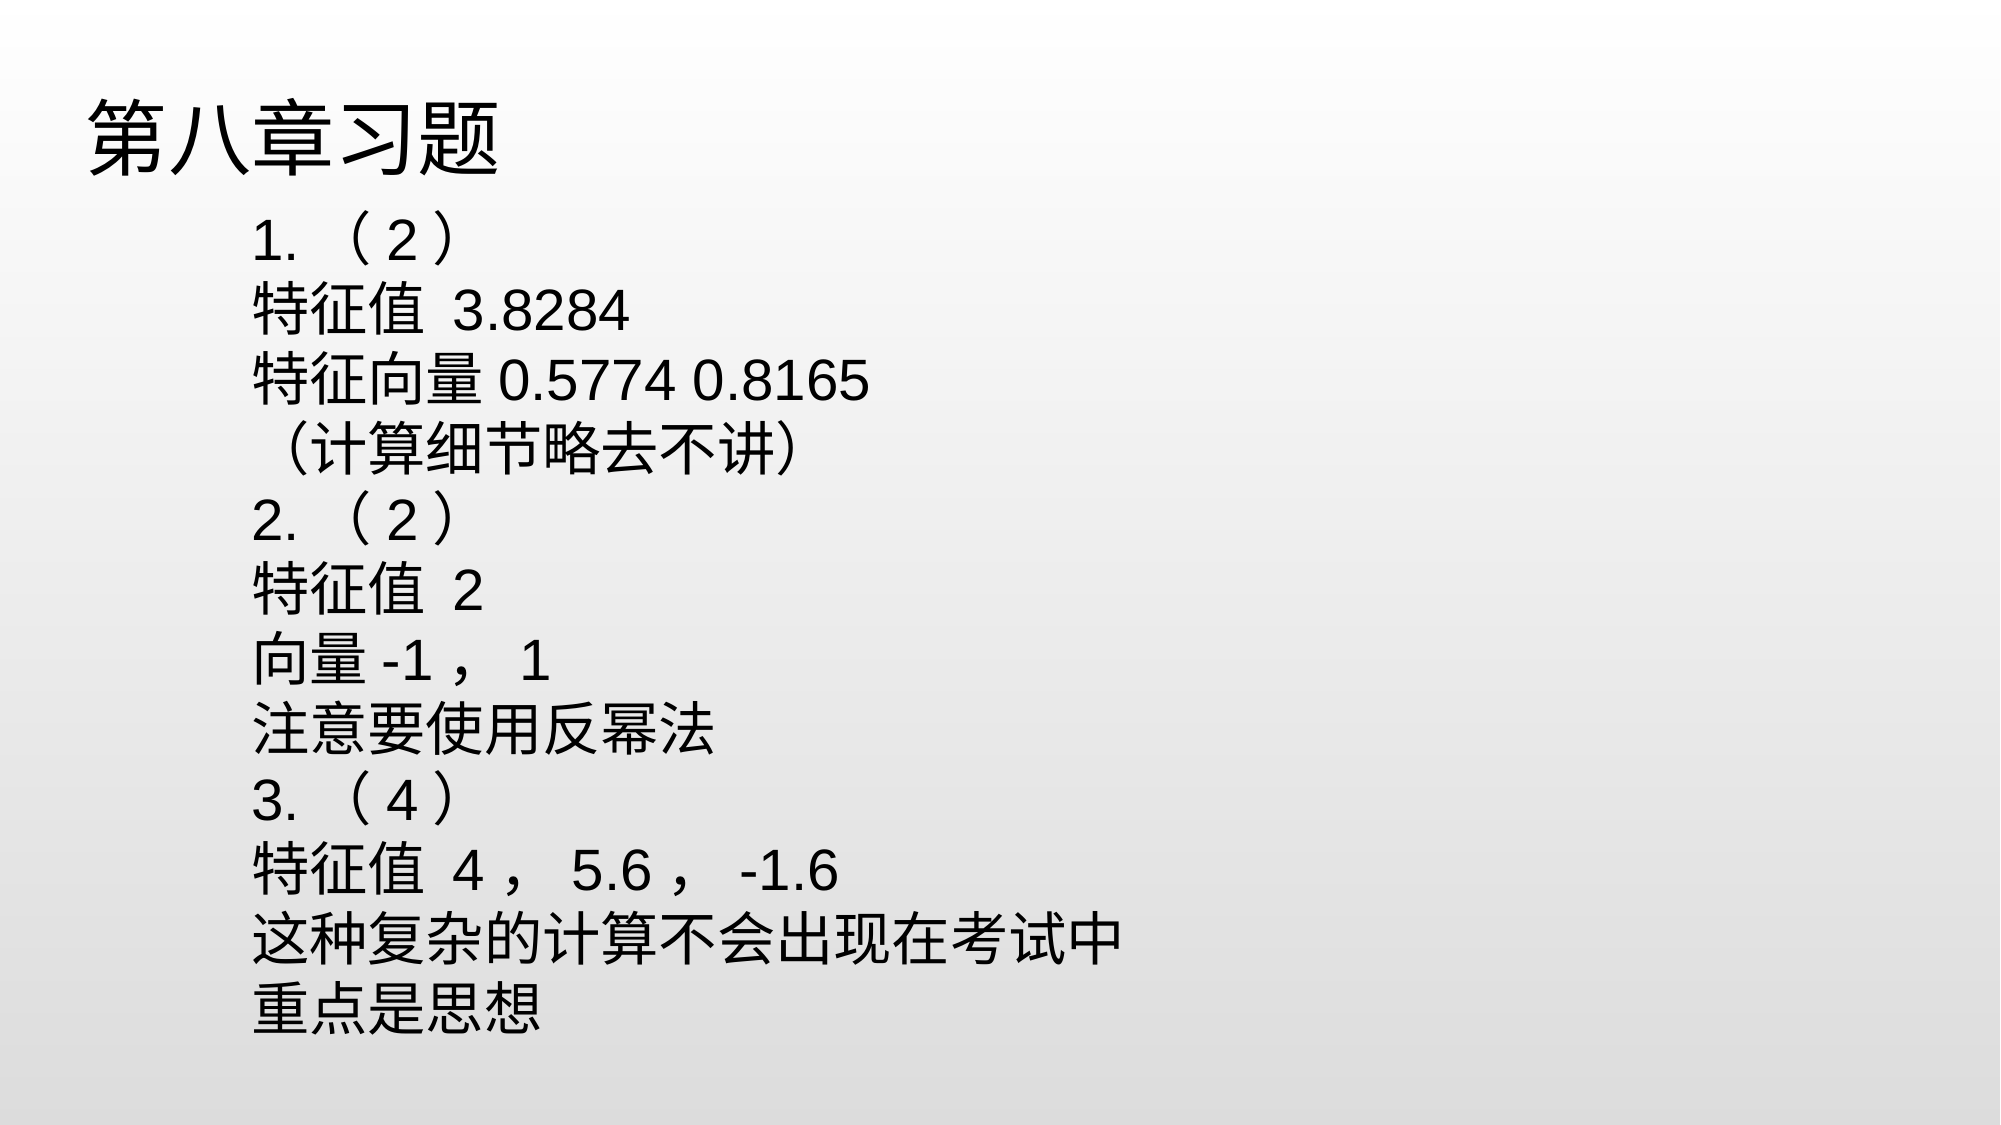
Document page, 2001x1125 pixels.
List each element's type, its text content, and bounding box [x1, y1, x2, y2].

text_box 第八章习题 [70, 78, 708, 194]
text_box 1.（2） 特征值 3.8284 特征向量0.5774 0.8165 （计算细节略去不讲） 2.（2） 特征值 2 向量-1，1 注意要使用反幂法 3.（4） 特征值 4，5.6，-1.6 这种复杂的计算不会出现在考试中 重点是思想 [236, 194, 1594, 1095]
